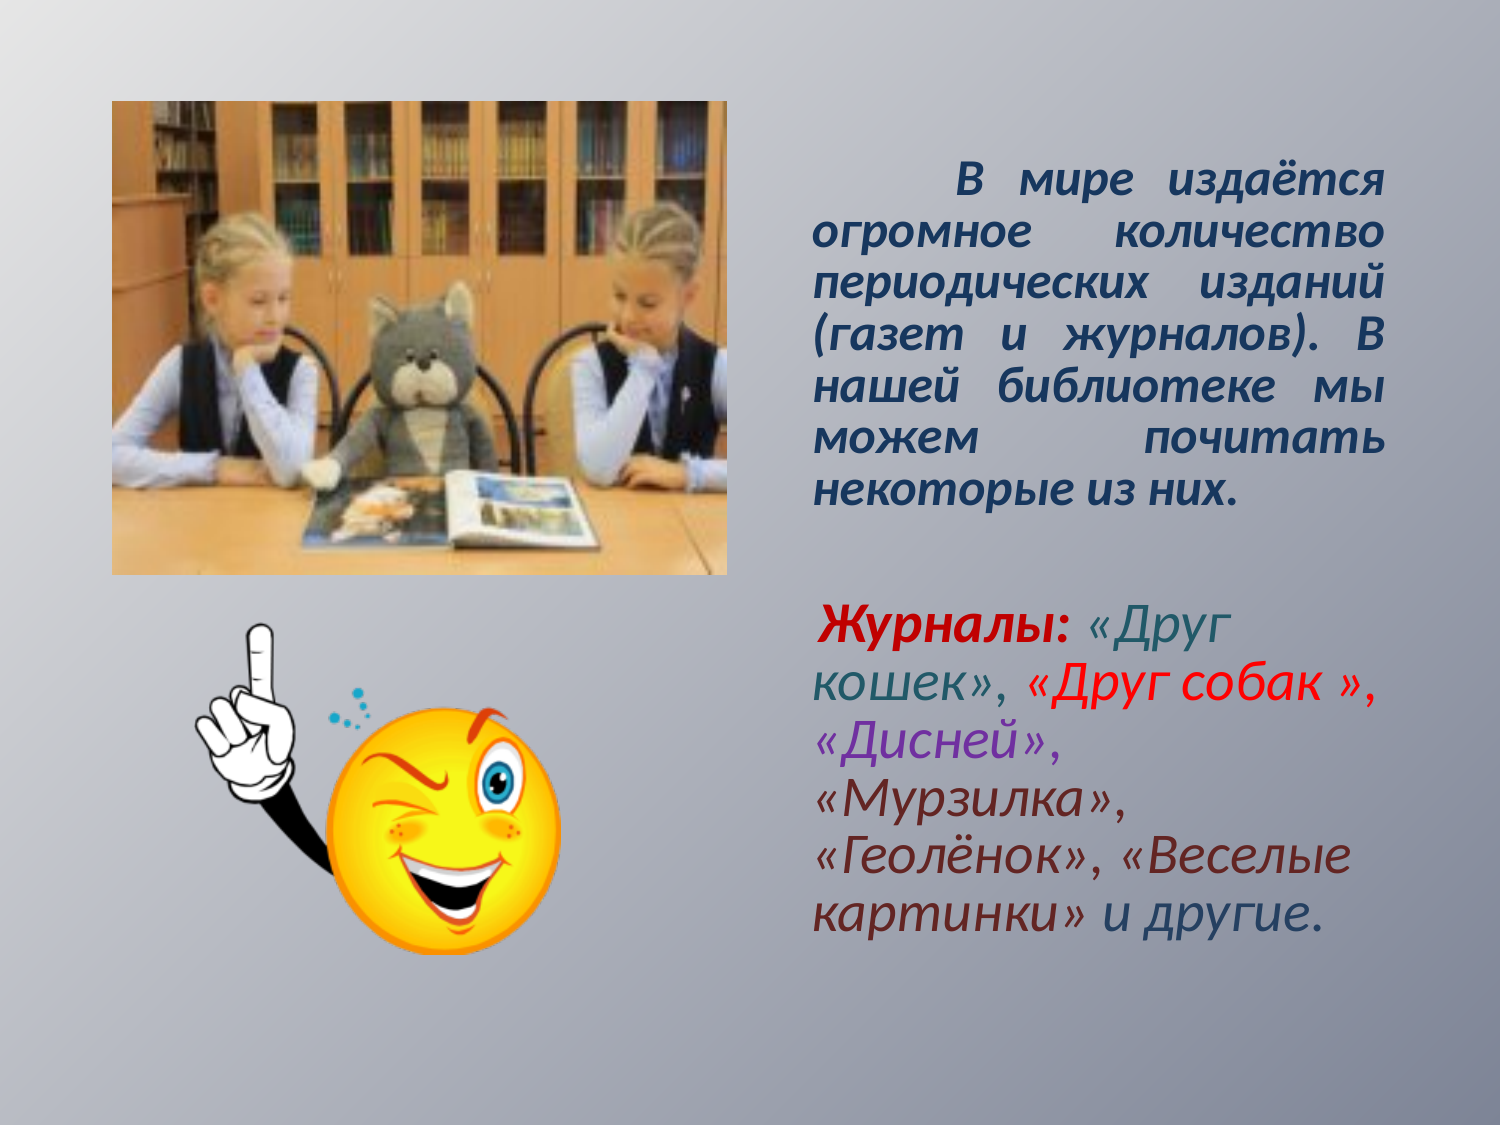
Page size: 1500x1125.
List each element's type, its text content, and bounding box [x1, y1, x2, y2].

list В мире издаётся огромное количество периодических изданий (газет и журналов). В нашей библиотеке мы можем почитать некоторые из них. Журналы: «Друг кошек», «Друг собак », «Дисней», «Мурзилка», «Геолёнок», «Веселые картинки» и другие. [738, 90, 1401, 965]
picture [194, 621, 562, 955]
picture [111, 101, 727, 575]
